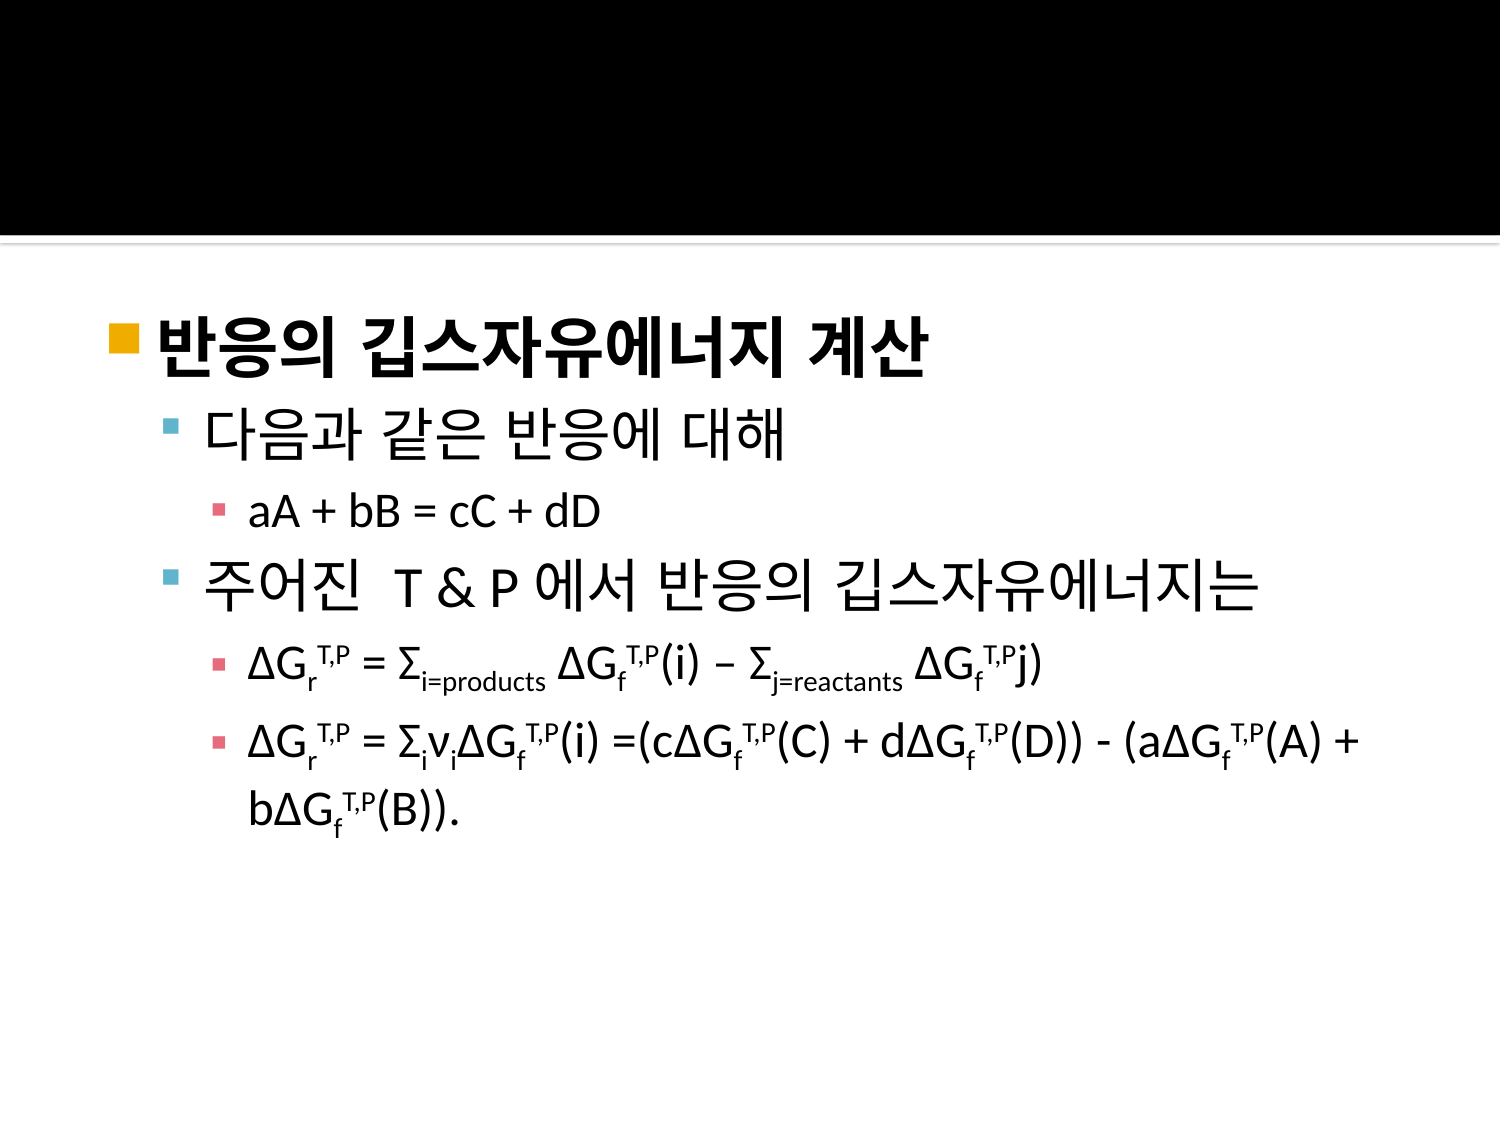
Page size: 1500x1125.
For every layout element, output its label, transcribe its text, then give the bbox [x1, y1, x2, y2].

list 반응의 깁스자유에너지 계산 다음과 같은 반응에 대해 aA + bB = cC + dD 주어진 T & P에서 반응의 깁스자유에너지는 ΔGrT,P = Σi=products ΔGfT,P(i) – Σj=reactants ΔGfT,Pj) ΔGrT,P = ΣiνiΔGfT,P(i) =(cΔGfT,P(C) + dΔGfT,P(D)) - (aΔGfT,P(A) + bΔGfT,P(B)). [75, 291, 1425, 1050]
